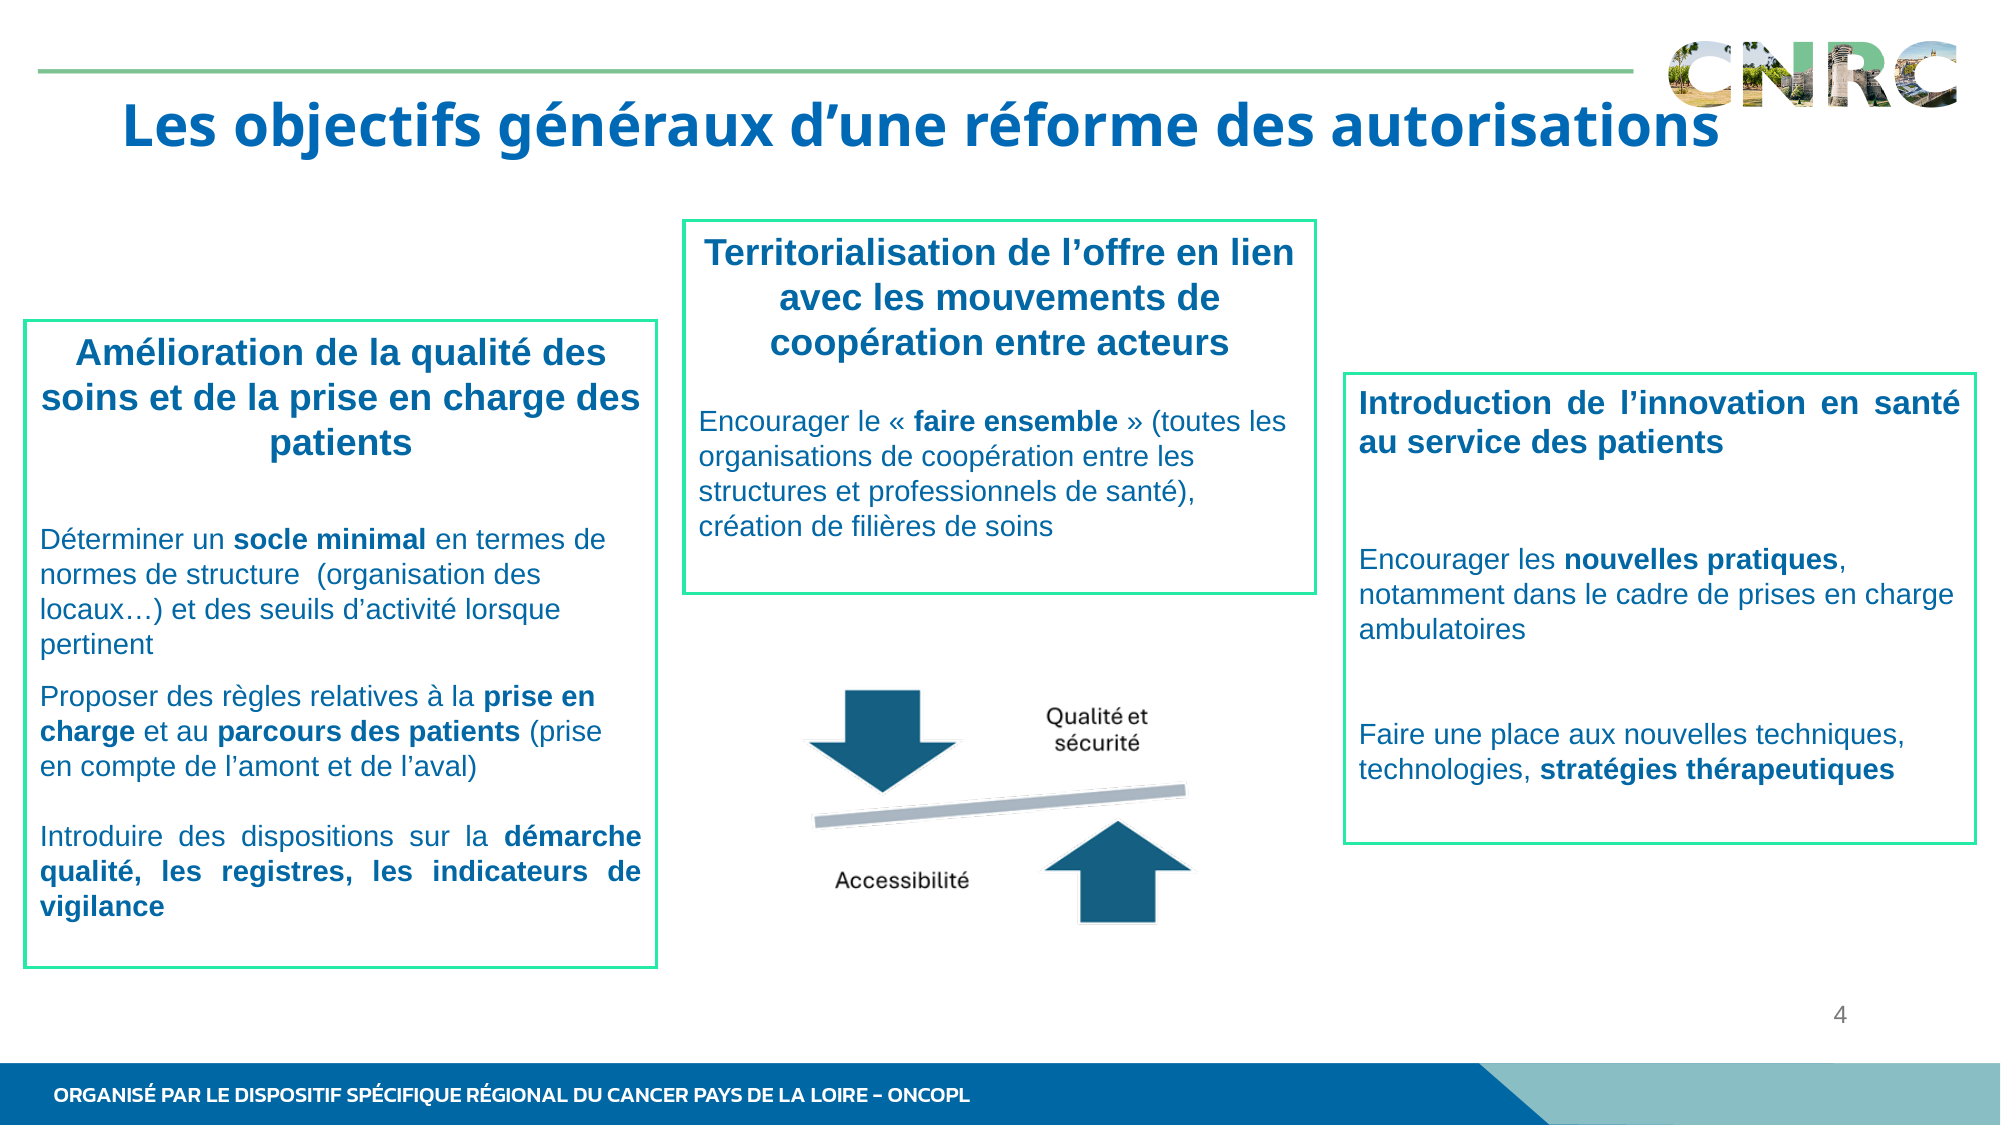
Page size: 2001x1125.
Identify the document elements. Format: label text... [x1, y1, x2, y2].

text_box Les objectifs généraux d’une réforme des autorisations [106, 80, 1765, 166]
text_box Territorialisation de l’offre en lien avec les mouvements de coopération entre acteurs Encourager le « faire ensemble » (toutes les organisations de coopération entre les structures et professionnels de santé), création de filières de soins [682, 219, 1317, 595]
picture [0, 0, 2001, 1125]
text_box Amélioration de la qualité des soins et de la prise en charge des patients Déterminer un socle minimal en termes de normes de structure (organisation des locaux…) et des seuils d’activité lorsque pertinent Proposer des règles relatives à la prise en charge et au parcours des patients (prise en compte de l’amont et de l’aval) Introduire des dispositions sur la démarche qualité, les registres, les indicateurs de vigilance [23, 319, 658, 969]
slide_number 4 [1412, 983, 1863, 1044]
text_box Introduction de l’innovation en santé au service des patients Encourager les nouvelles pratiques, notamment dans le cadre de prises en charge ambulatoires Faire une place aux nouvelles techniques, technologies, stratégies thérapeutiques [1343, 372, 1977, 845]
